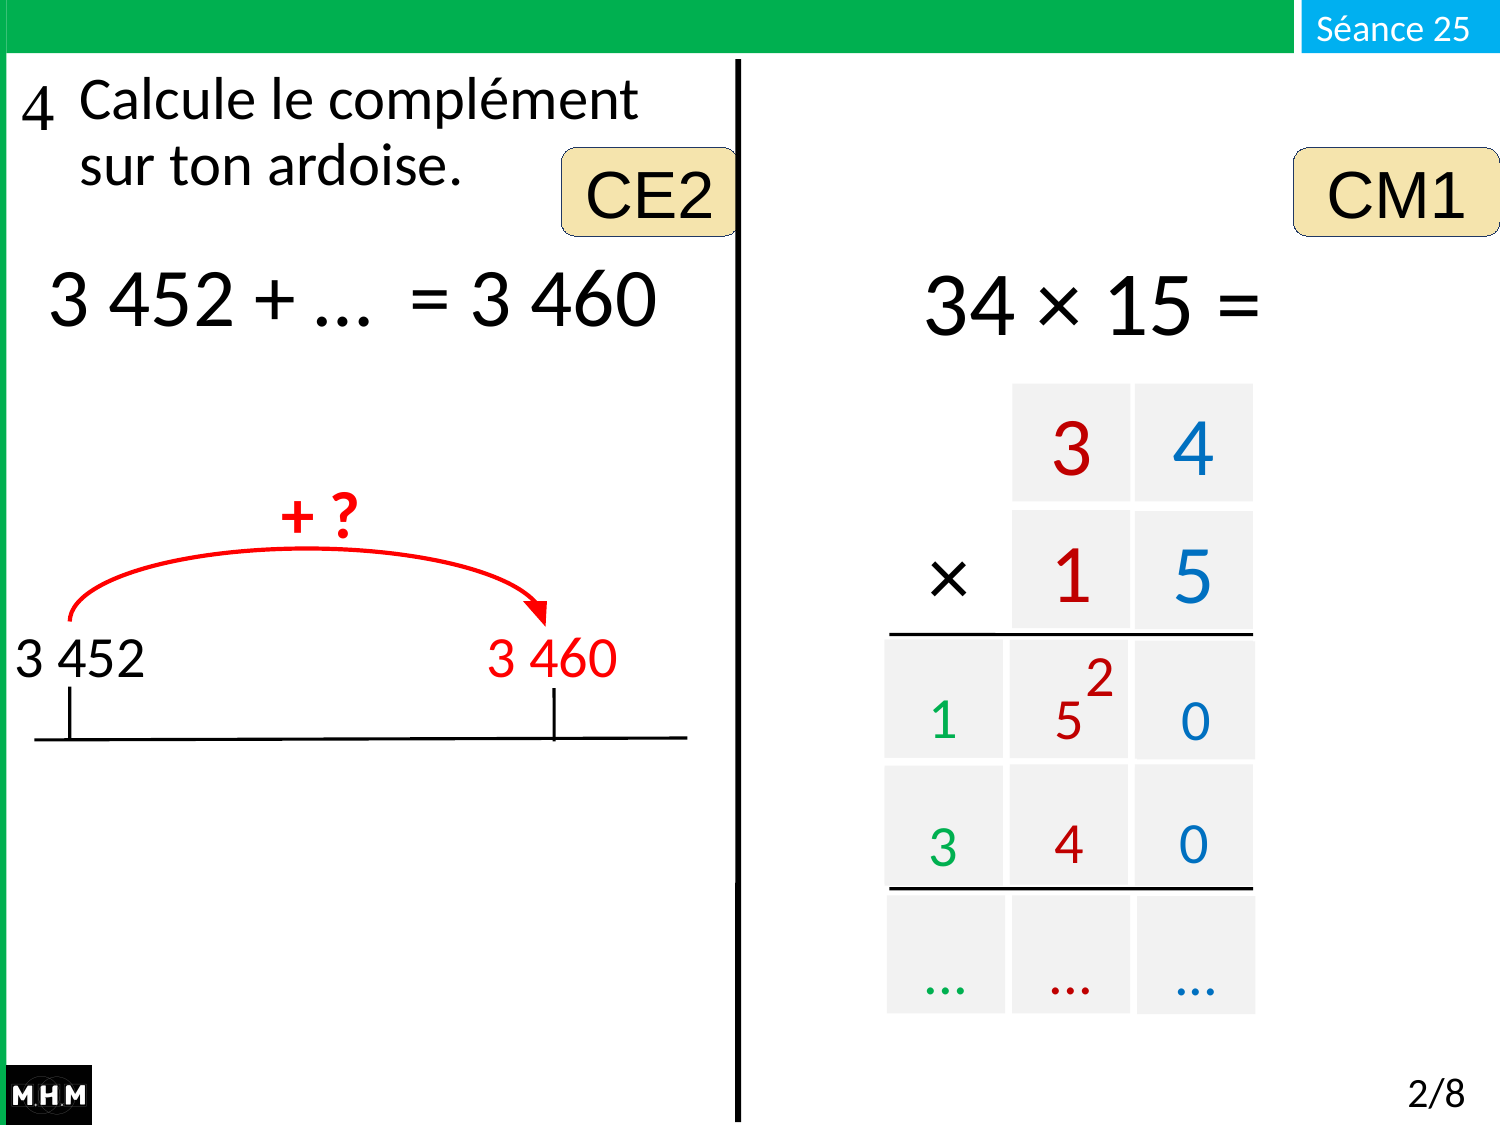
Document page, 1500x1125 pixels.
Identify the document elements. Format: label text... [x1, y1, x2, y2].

text_box CE2 [561, 147, 738, 237]
text_box × [888, 508, 1010, 637]
picture [6, 1065, 92, 1125]
text_box 4 [1133, 381, 1255, 504]
text_box ... [1010, 896, 1132, 1015]
text_box Calcule le complément sur ton ardoise. [64, 58, 709, 207]
text_box ... [1135, 894, 1257, 1016]
text_box 3 [1010, 381, 1133, 504]
list 2/8 [1373, 1064, 1500, 1125]
text_box 3 452 + … = 3 460 [26, 236, 680, 351]
text_box ... [885, 893, 1007, 1015]
text_box 34 × 15 = [885, 236, 1300, 361]
text_box 5 [1008, 643, 1130, 760]
text_box 0 [1135, 639, 1257, 761]
text_box 0 [1133, 762, 1255, 884]
text_box 5 [1133, 509, 1255, 631]
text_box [0, 464, 688, 742]
text_box CM1 [1293, 147, 1500, 237]
text_box 2 [1069, 643, 1130, 718]
text_box 1 [1010, 508, 1132, 630]
text_box ... [1133, 884, 1255, 888]
text_box 1 [883, 638, 1005, 760]
text_box 4 [1008, 762, 1130, 884]
text_box 3 [883, 766, 1005, 888]
